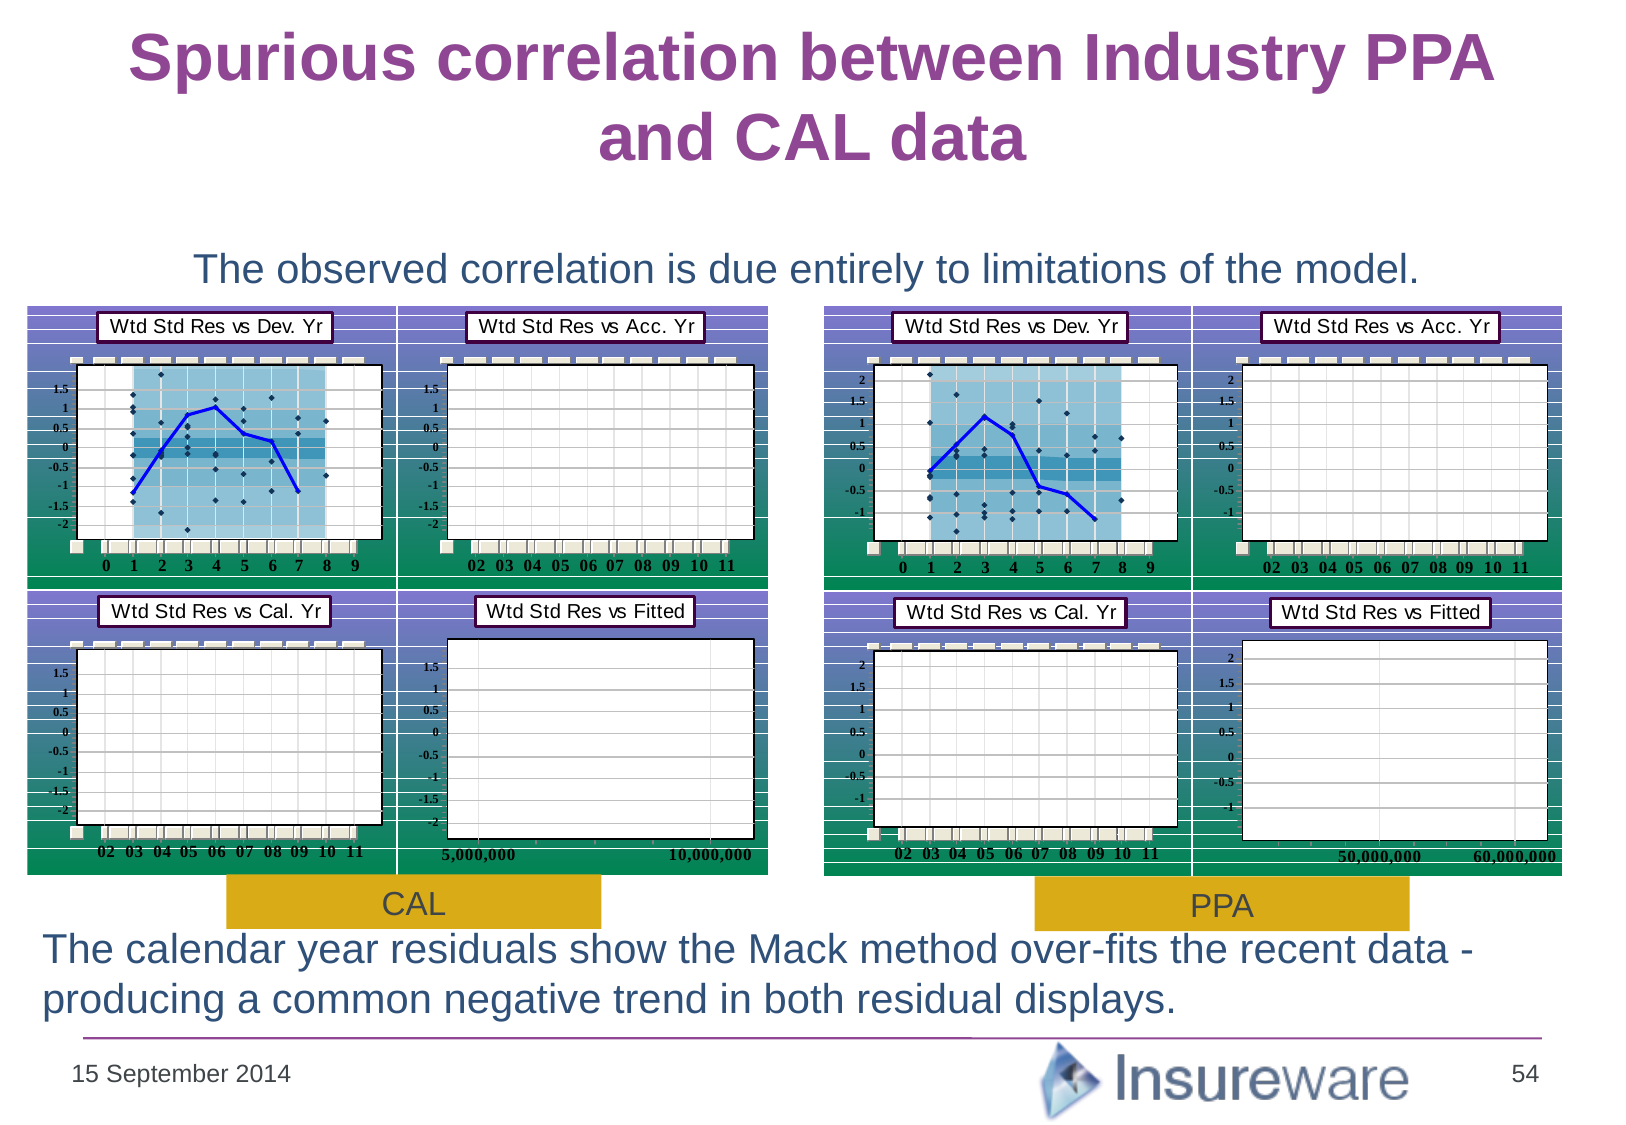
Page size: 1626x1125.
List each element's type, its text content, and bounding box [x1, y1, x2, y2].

picture [823, 304, 1564, 877]
text_box CAL [226, 884, 602, 913]
text_box The calendar year residuals show the Mack method over-fits the recent data - producing a common negative trend in both residual displays. [27, 913, 1575, 1029]
text_box The observed correlation is due entirely to limitations of the model. [50, 234, 1563, 300]
picture [27, 304, 770, 876]
title Spurious correlation between Industry PPA and CAL data [75, 0, 1550, 188]
picture [1036, 1039, 1416, 1125]
text_box PPA [1034, 886, 1410, 913]
slide_number 54 [1439, 1050, 1555, 1106]
